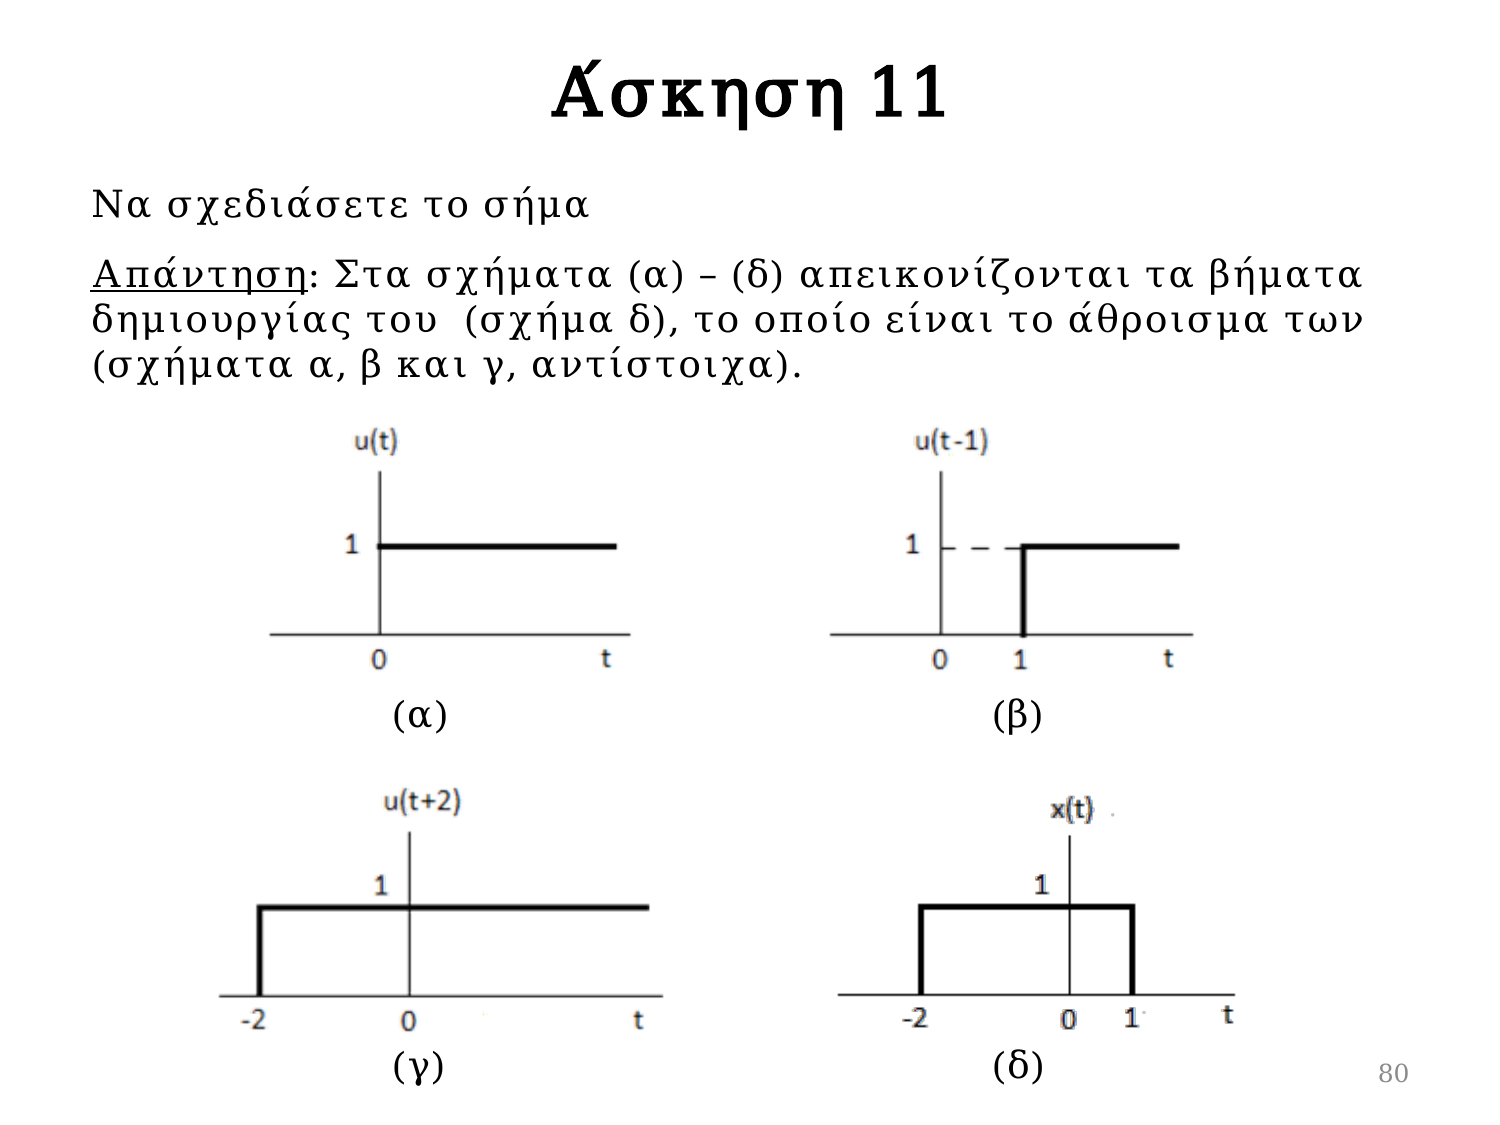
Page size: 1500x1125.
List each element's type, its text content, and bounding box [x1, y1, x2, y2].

picture [241, 407, 666, 693]
picture [194, 774, 699, 1051]
picture [808, 782, 1257, 1057]
picture [808, 407, 1224, 693]
slide_number 80 [1222, 1042, 1425, 1103]
title Άσκηση 11 [75, 19, 1425, 159]
